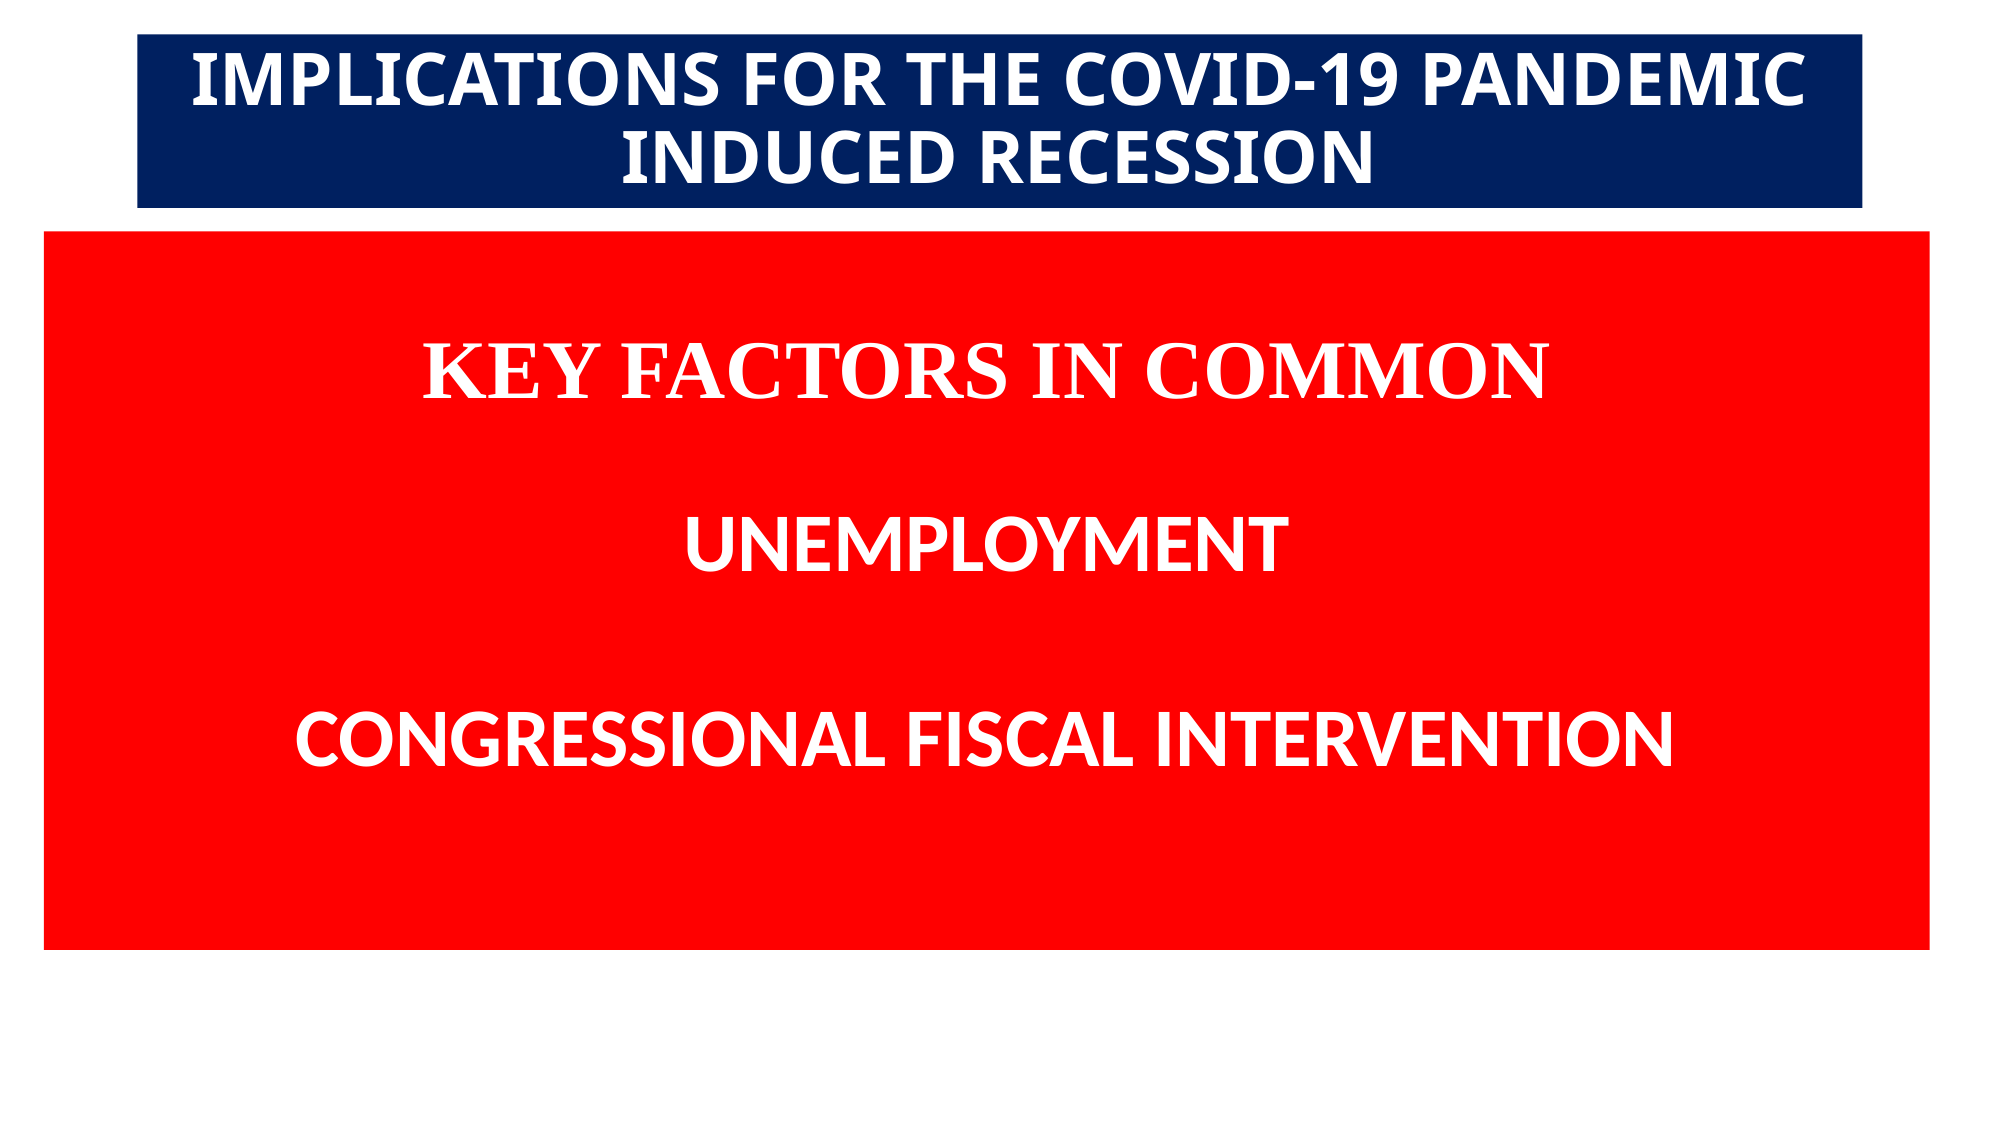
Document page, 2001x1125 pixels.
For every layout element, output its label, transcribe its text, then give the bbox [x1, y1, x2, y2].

list KEY FACTORS IN COMMON UNEMPLOYMENT CONGRESSIONAL FISCAL INTERVENTION [43, 231, 1930, 950]
title IMPLICATIONS FOR THE COVID-19 PANDEMIC INDUCED RECESSION [137, 34, 1863, 208]
